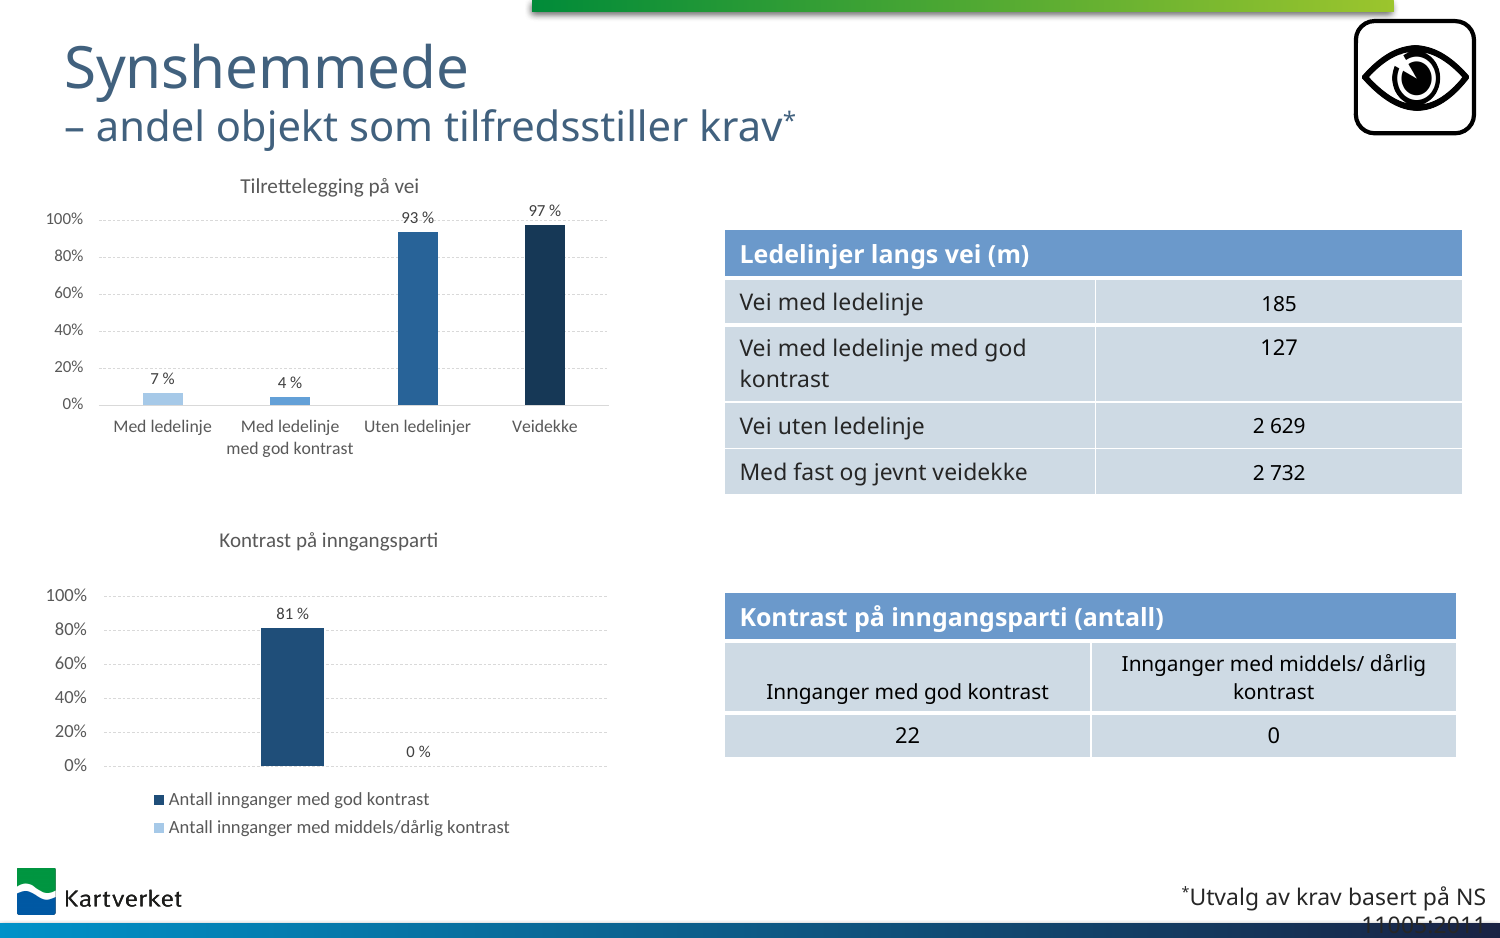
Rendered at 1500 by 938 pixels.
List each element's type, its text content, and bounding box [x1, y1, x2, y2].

text_box Synshemmede – andel objekt som tilfredsstiller krav* [49, 24, 1431, 158]
table_cell 22 [725, 715, 1090, 757]
table_cell 2 629 [1096, 403, 1462, 448]
table_header Ledelinjer langs vei (m) [725, 230, 1462, 276]
table_cell Vei med ledelinje [725, 280, 1095, 323]
table_cell 185 [1096, 280, 1462, 323]
picture [41, 520, 617, 846]
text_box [1355, 20, 1475, 134]
picture [41, 166, 619, 492]
table_cell Vei uten ledelinje [725, 403, 1095, 448]
table_header Kontrast på inngangsparti (antall) [725, 593, 1456, 639]
table_cell Med fast og jevnt veidekke [725, 449, 1095, 494]
text_box *Utvalg av krav basert på NS 11005:2011 [1068, 873, 1500, 938]
table_cell Innganger med middels/ dårlig kontrast [1092, 643, 1456, 711]
table_cell Vei med ledelinje med god kontrast [725, 327, 1095, 401]
table_cell 127 [1096, 327, 1462, 401]
table_cell 2 732 [1096, 449, 1462, 494]
table_cell 0 [1092, 715, 1456, 757]
table_cell Innganger med god kontrast [725, 643, 1090, 711]
